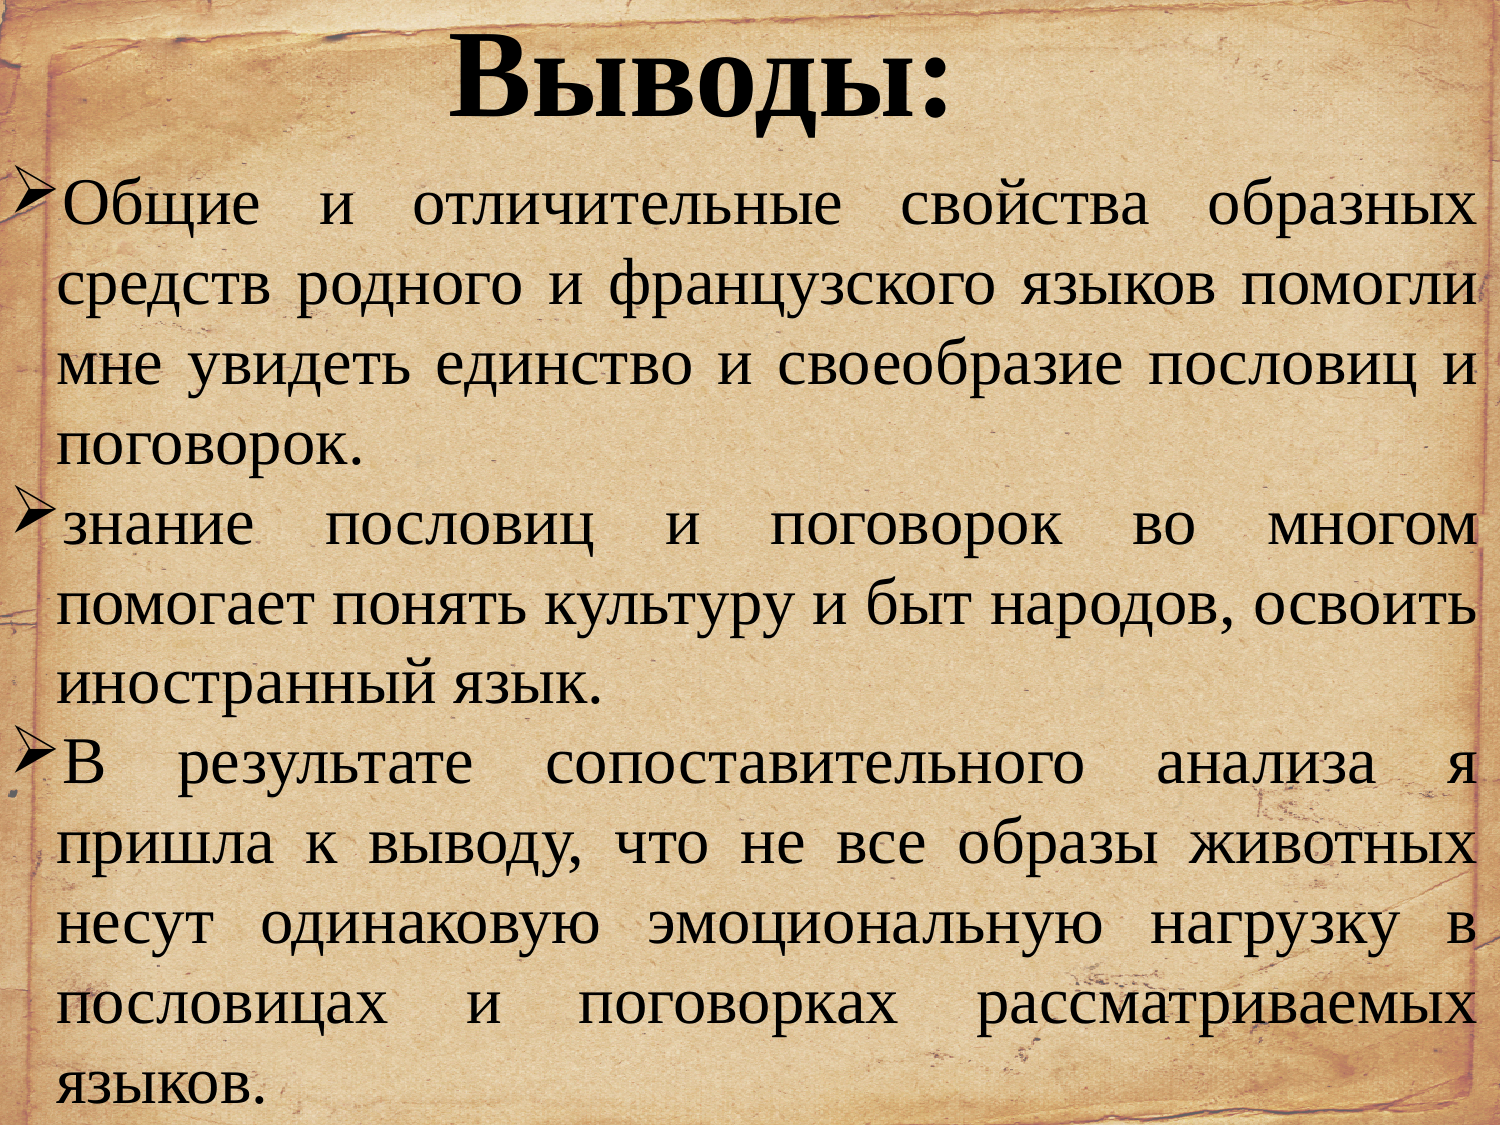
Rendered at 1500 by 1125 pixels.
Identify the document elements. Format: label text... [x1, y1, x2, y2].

text_box Общие и отличительные свойства образных средств родного и французского языков помогли мне увидеть единство и своеобразие пословиц и поговорок. знание пословиц и поговорок во многом помогает понять культуру и быт народов, освоить иностранный язык. В результате сопоставительного анализа я пришла к выводу, что не все образы животных несут одинаковую эмоциональную нагрузку в пословицах и поговорках рассматриваемых языков. [0, 150, 1495, 1125]
text_box Выводы: [433, 0, 973, 149]
